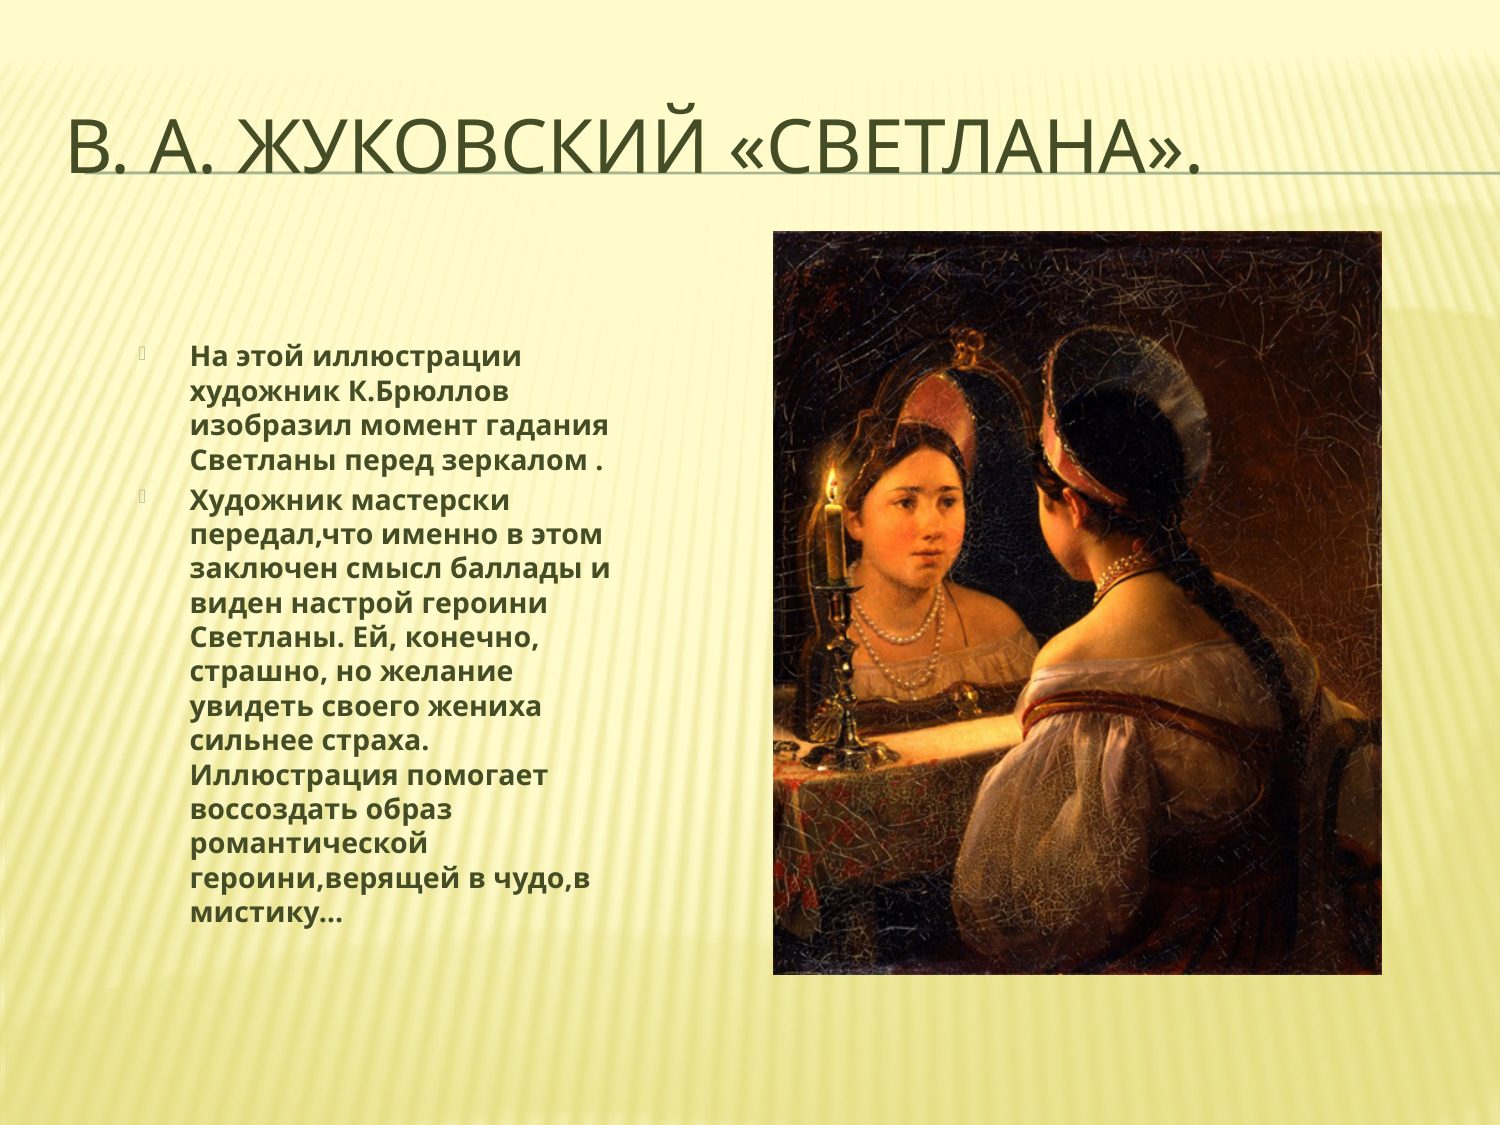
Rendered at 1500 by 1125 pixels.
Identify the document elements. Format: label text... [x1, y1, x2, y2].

title В. А. Жуковский «Светлана». [50, 75, 1475, 213]
list На этой иллюстрации художник К.Брюллов изобразил момент гадания Светланы перед зеркалом . Художник мастерски передал,что именно в этом заключен смысл баллады и виден настрой героини Светланы. Ей, конечно, страшно, но желание увидеть своего жениха сильнее страха. Иллюстрация помогает воссоздать образ романтической героини,верящей в чудо,в мистику… [123, 290, 656, 941]
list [773, 231, 1382, 975]
